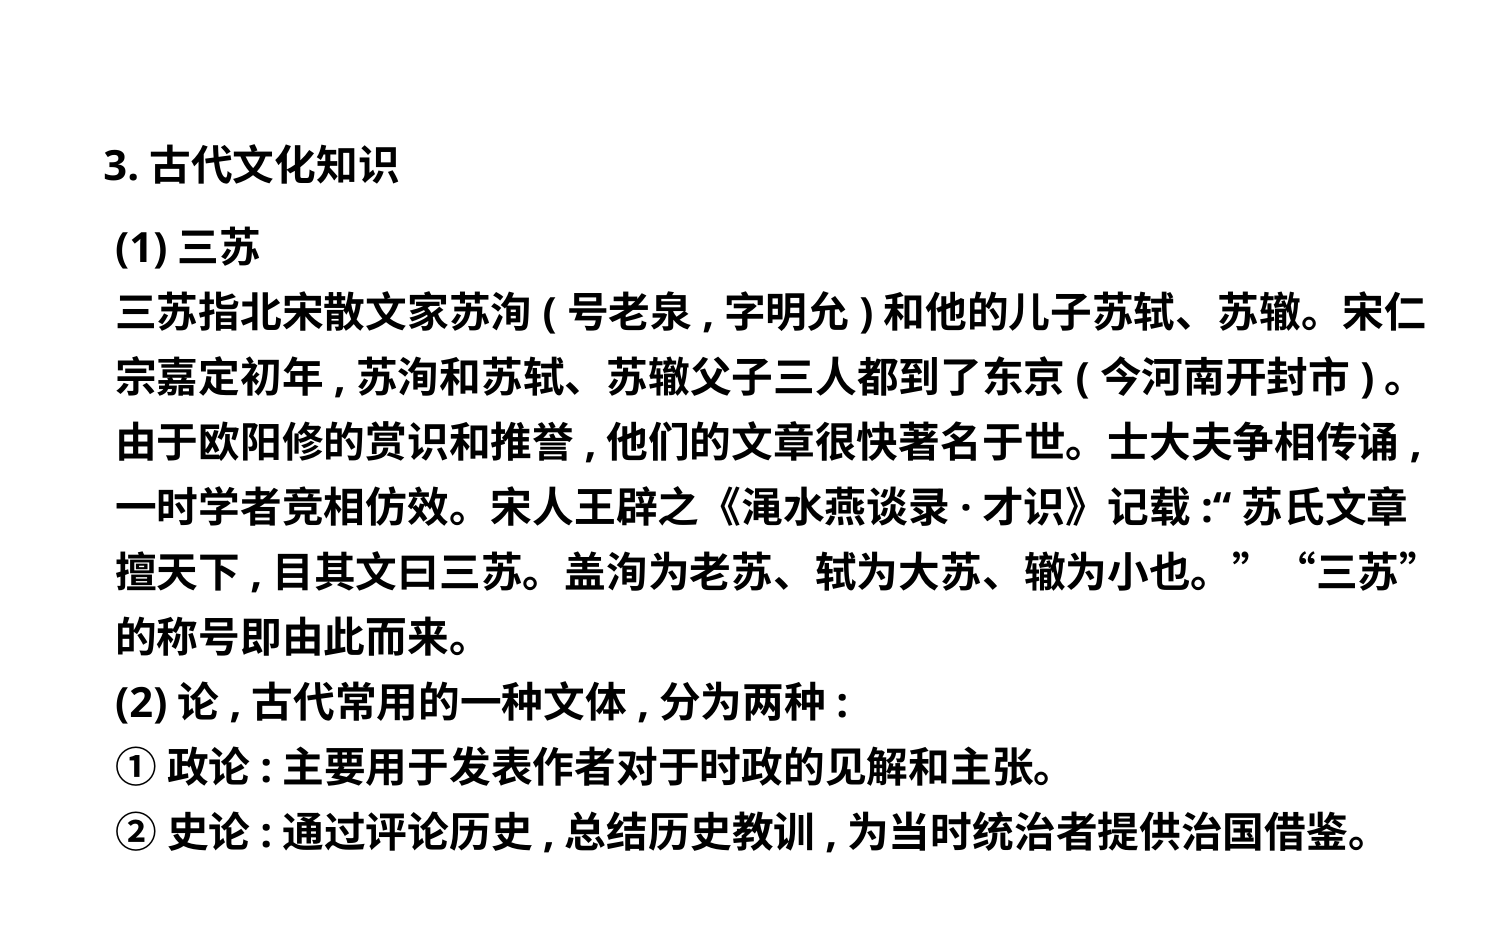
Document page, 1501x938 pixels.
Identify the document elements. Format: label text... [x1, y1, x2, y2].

text_box (1)三苏 三苏指北宋散文家苏洵(号老泉,字明允)和他的儿子苏轼、苏辙。宋仁宗嘉定初年,苏洵和苏轼、苏辙父子三人都到了东京(今河南开封市)。由于欧阳修的赏识和推誉,他们的文章很快著名于世。士大夫争相传诵,一时学者竞相仿效。宋人王辟之《渑水燕谈录·才识》记载:“苏氏文章擅天下,目其文曰三苏。盖洵为老苏、轼为大苏、辙为小也。”“三苏”的称号即由此而来。 (2)论,古代常用的一种文体,分为两种: ①政论:主要用于发表作者对于时政的见解和主张。 ②史论:通过评论历史,总结历史教训,为当时统治者提供治国借鉴。 [100, 198, 1459, 864]
text_box 3.古代文化知识 [88, 116, 1436, 196]
